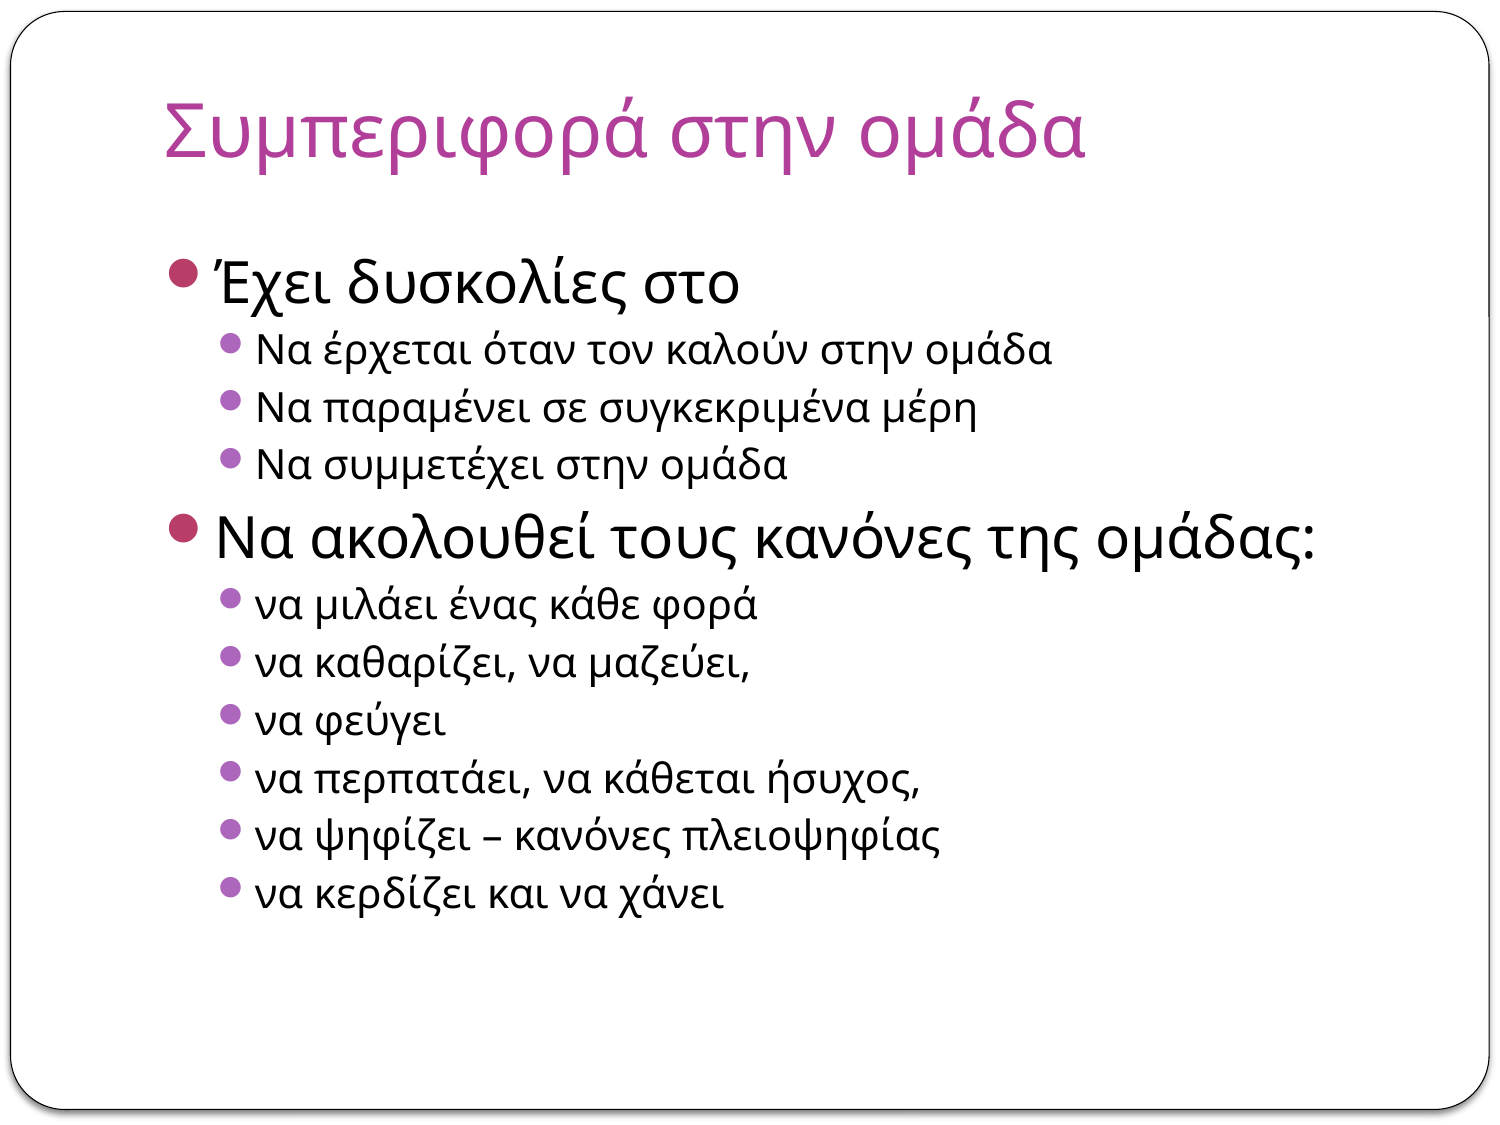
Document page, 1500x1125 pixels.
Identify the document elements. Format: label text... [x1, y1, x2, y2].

title Συμπεριφορά στην ομάδα [150, 45, 1425, 188]
list Έχει δυσκολίες στο Να έρχεται όταν τον καλούν στην ομάδα Να παραμένει σε συγκεκριμένα μέρη Να συμμετέχει στην ομάδα Να ακολουθεί τους κανόνες της ομάδας: να μιλάει ένας κάθε φορά να καθαρίζει, να μαζεύει, να φεύγει να περπατάει, να κάθεται ήσυχος, να ψηφίζει – κανόνες πλειοψηφίας να κερδίζει και να χάνει [150, 237, 1425, 988]
